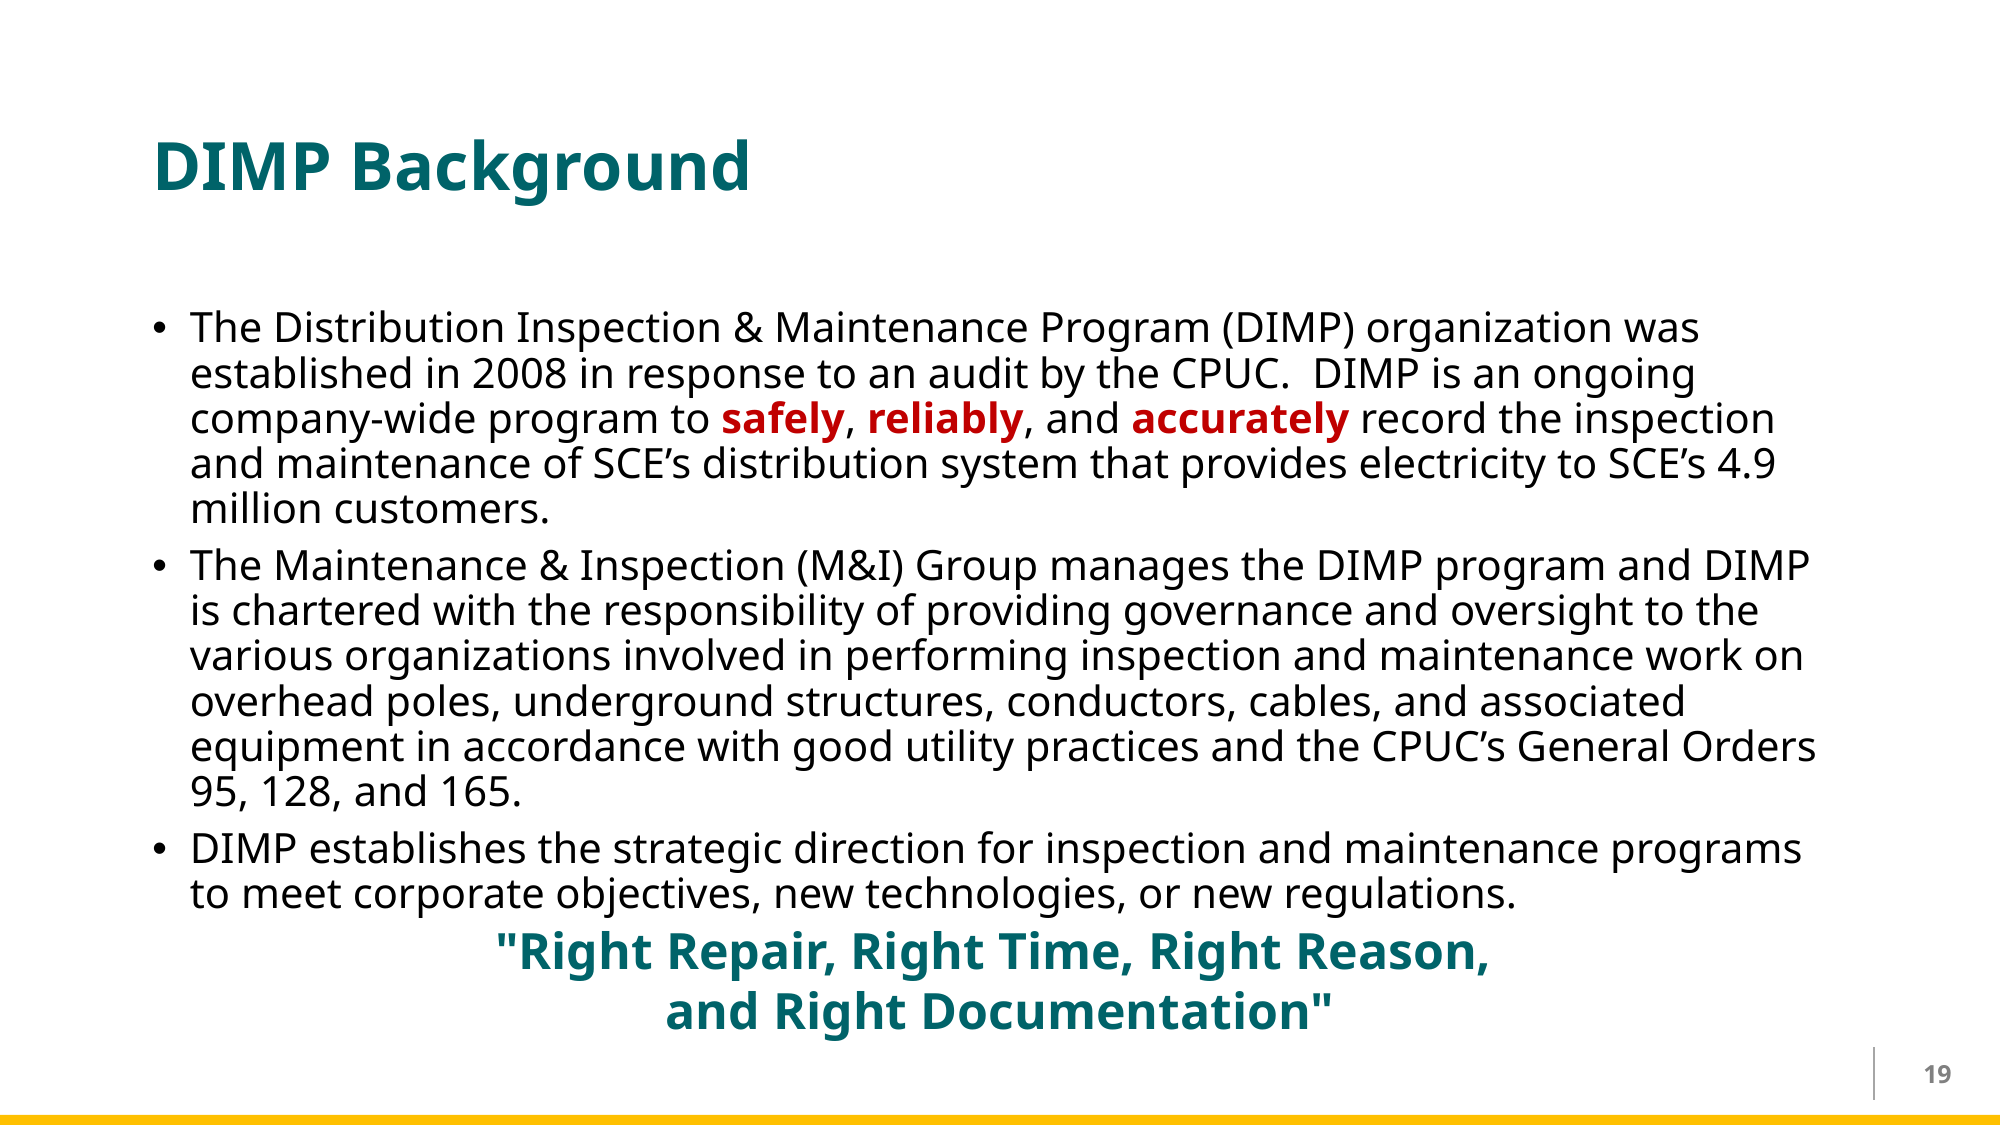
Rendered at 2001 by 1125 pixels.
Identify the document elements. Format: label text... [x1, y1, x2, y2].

title DIMP Background [137, 59, 1863, 278]
list The Distribution Inspection & Maintenance Program (DIMP) organization was established in 2008 in response to an audit by the CPUC. DIMP is an ongoing company-wide program to safely, reliably, and accurately record the inspection and maintenance of SCE’s distribution system that provides electricity to SCE’s 4.9 million customers. The Maintenance & Inspection (M&I) Group manages the DIMP program and DIMP is chartered with the responsibility of providing governance and oversight to the various organizations involved in performing inspection and maintenance work on overhead poles, underground structures, conductors, cables, and associated equipment in accordance with good utility practices and the CPUC’s General Orders 95, 128, and 165. DIMP establishes the strategic direction for inspection and maintenance programs to meet corporate objectives, new technologies, or new regulations. [137, 299, 1863, 1014]
text_box "Right Repair, Right Time, Right Reason, and Right Documentation" [362, 911, 1638, 1047]
